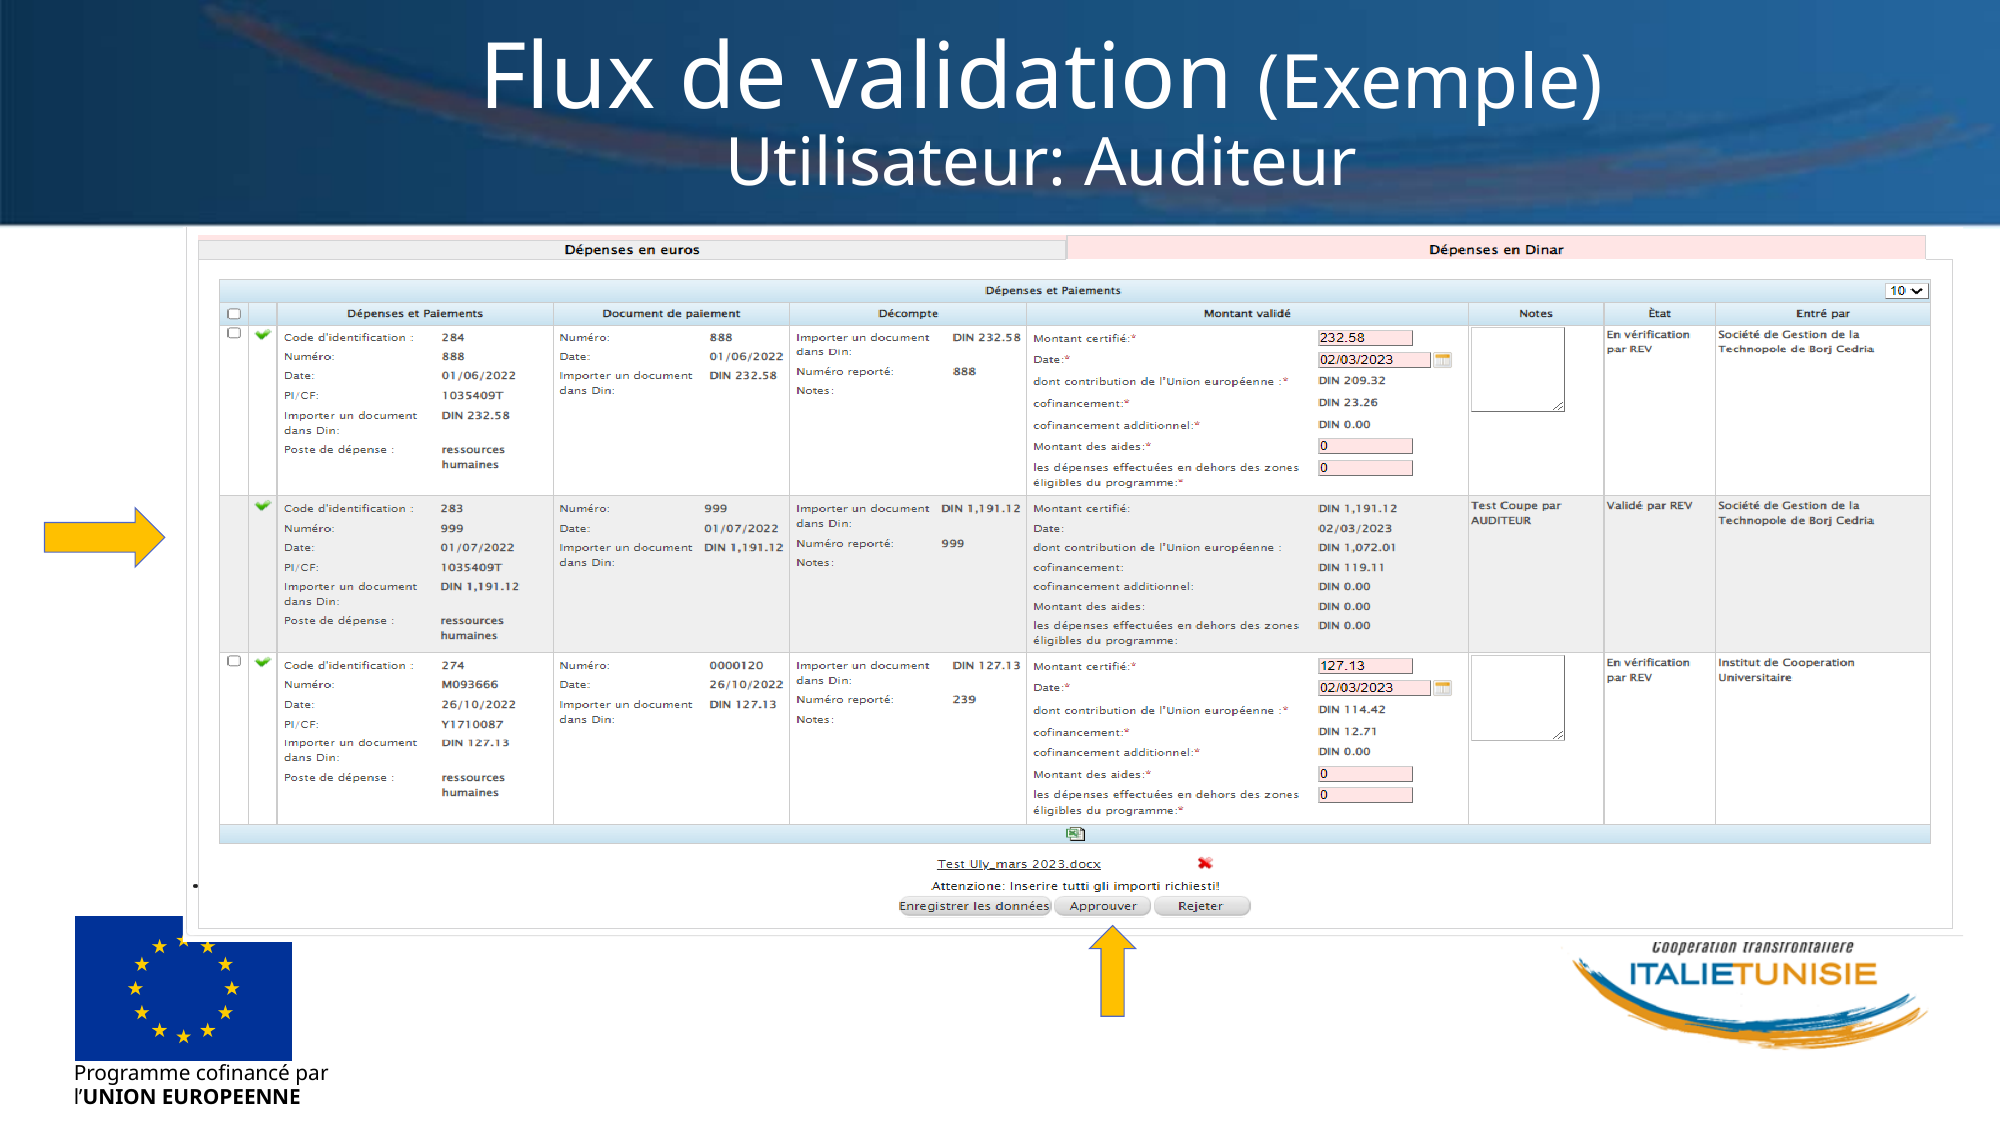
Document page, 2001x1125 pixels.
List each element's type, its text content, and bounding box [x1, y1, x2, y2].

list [182, 227, 1964, 942]
text_box [1088, 942, 1137, 1017]
picture [1559, 942, 1942, 1085]
picture [0, 0, 2000, 229]
title Flux de validation (Exemple) Utilisateur: Auditeur [137, 21, 1945, 210]
picture [75, 916, 292, 1061]
text_box [43, 506, 166, 569]
